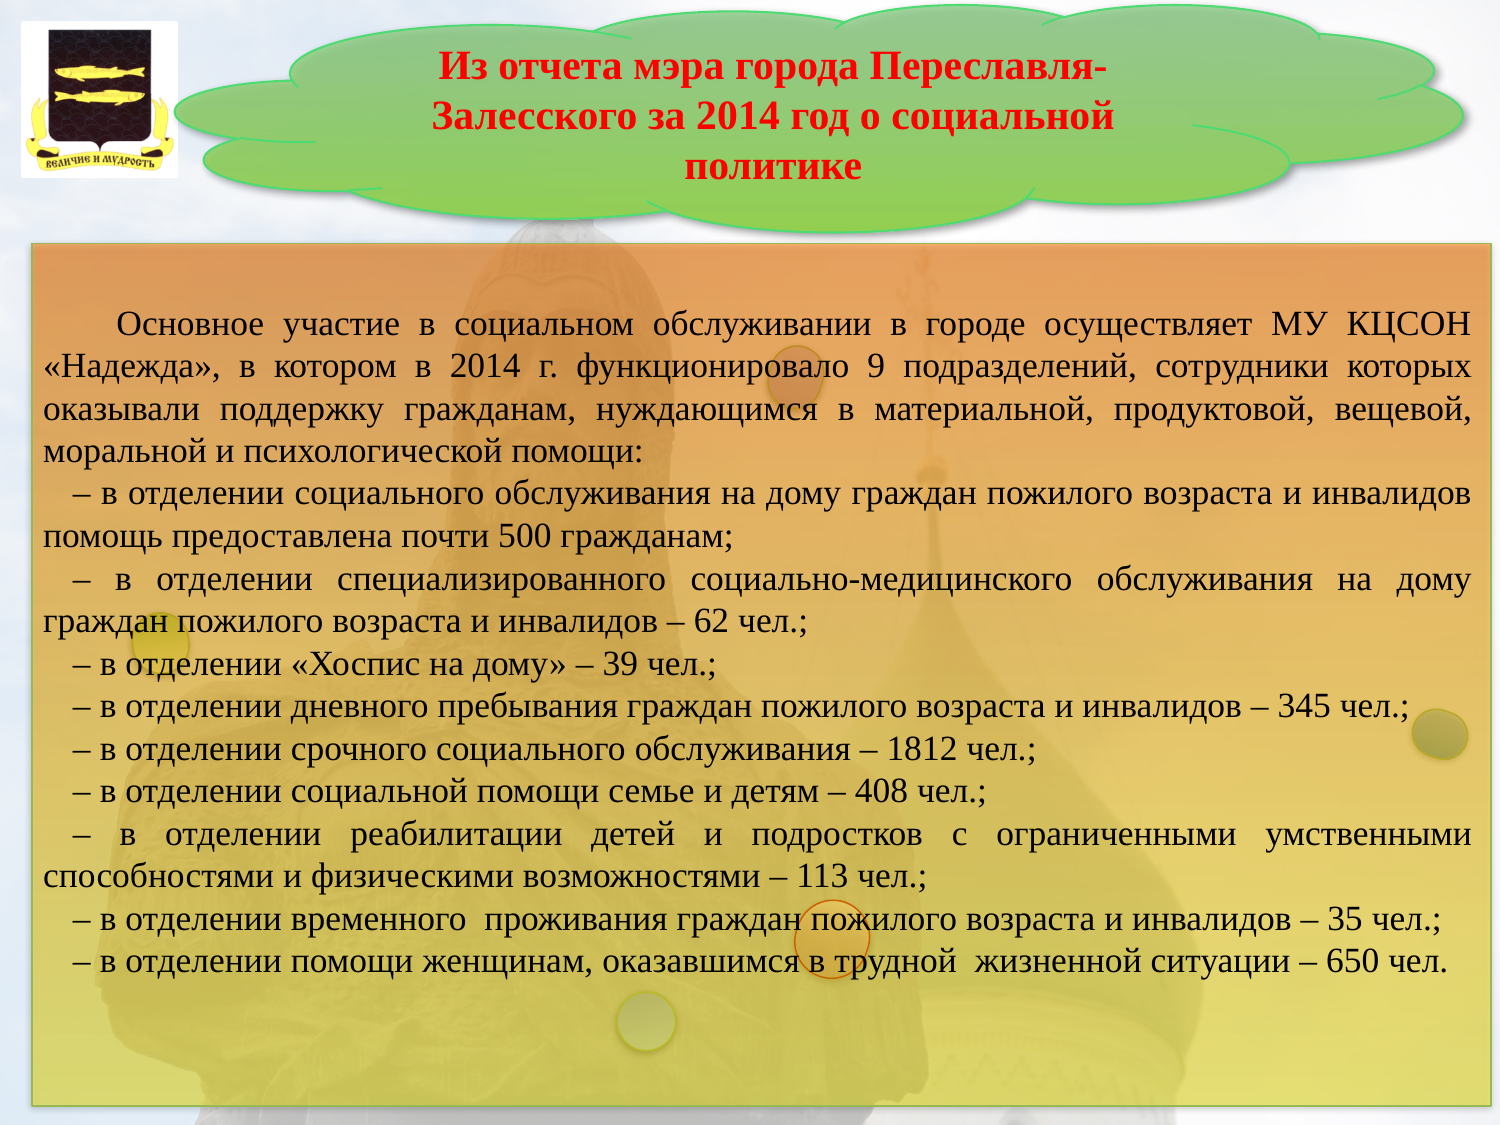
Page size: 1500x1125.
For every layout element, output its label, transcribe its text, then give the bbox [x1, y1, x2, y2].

text_box [31, 243, 1492, 1107]
text_box Из отчета мэра города Переславля-Залесского за 2014 год о социальной политике [172, 2, 1465, 235]
text_box [56, 243, 1466, 292]
text_box Основное участие в социальном обслуживании в городе осуществляет МУ КЦСОН «Надежда», в котором в 2014 г. функционировало 9 подразделений, сотрудники которых оказывали поддержку гражданам, нуждающимся в материальной, продуктовой, вещевой, моральной и психологической помощи: – в отделении социального обслуживания на дому граждан пожилого возраста и инвалидов помощь предоставлена почти 500 гражданам; – в отделении специализированного социально-медицинского обслуживания на дому граждан пожилого возраста и инвалидов – 62 чел.; – в отделении «Хоспис на дому» – 39 чел.; – в отделении дневного пребывания граждан пожилого возраста и инвалидов – 345 чел.; – в отделении срочного социального обслуживания – 1812 чел.; – в отделении социальной помощи семье и детям – 408 чел.; – в отделении реабилитации детей и подростков с ограниченными умственными способностями и физическими возможностями – 113 чел.; – в отделении временного проживания граждан пожилого возраста и инвалидов – 35 чел.; – в отделении помощи женщинам, оказавшимся в трудной жизненной ситуации – 650 чел. [28, 292, 1488, 988]
text_box [21, 21, 178, 178]
